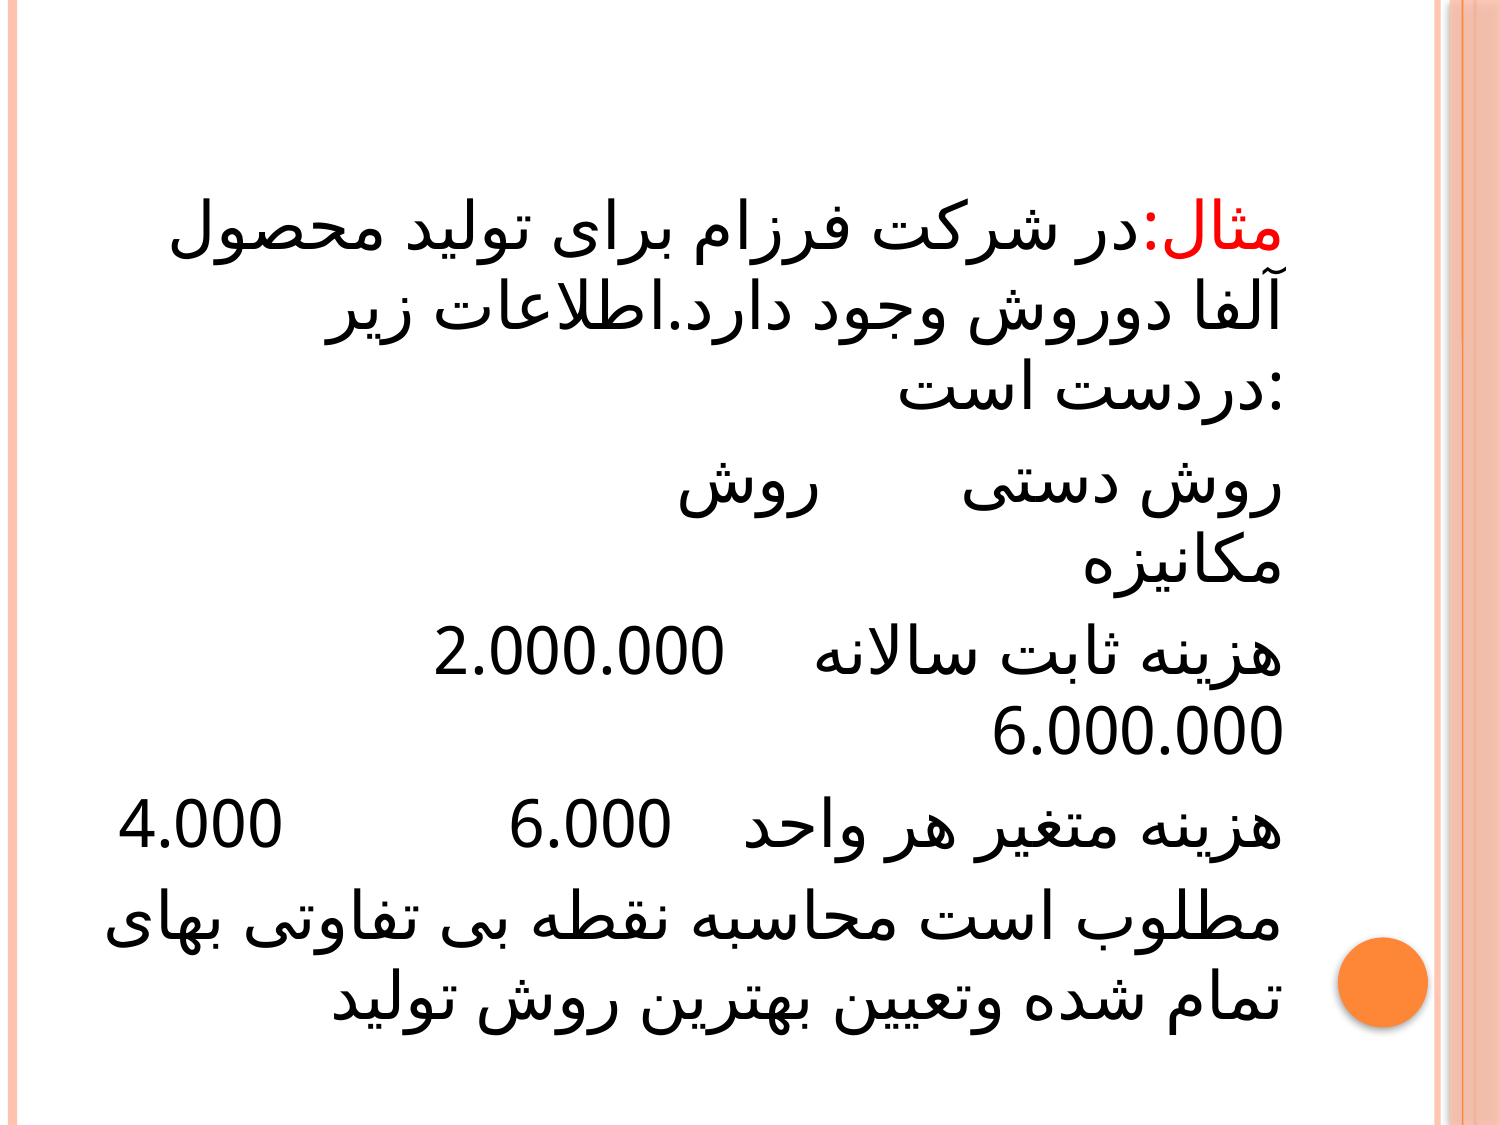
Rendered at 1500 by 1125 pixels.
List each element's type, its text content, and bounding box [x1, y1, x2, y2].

list مثال:در شرکت فرزام برای تولید محصول آلفا دوروش وجود دارد.اطلاعات زیر دردست است: روش دستی روش مکانیزه هزینه ثابت سالانه 2.000.000 6.000.000 هزینه متغیر هر واحد 6.000 4.000 مطلوب است محاسبه نقطه بی تفاوتی بهای تمام شده وتعیین بهترین روش تولید [75, 175, 1300, 1062]
